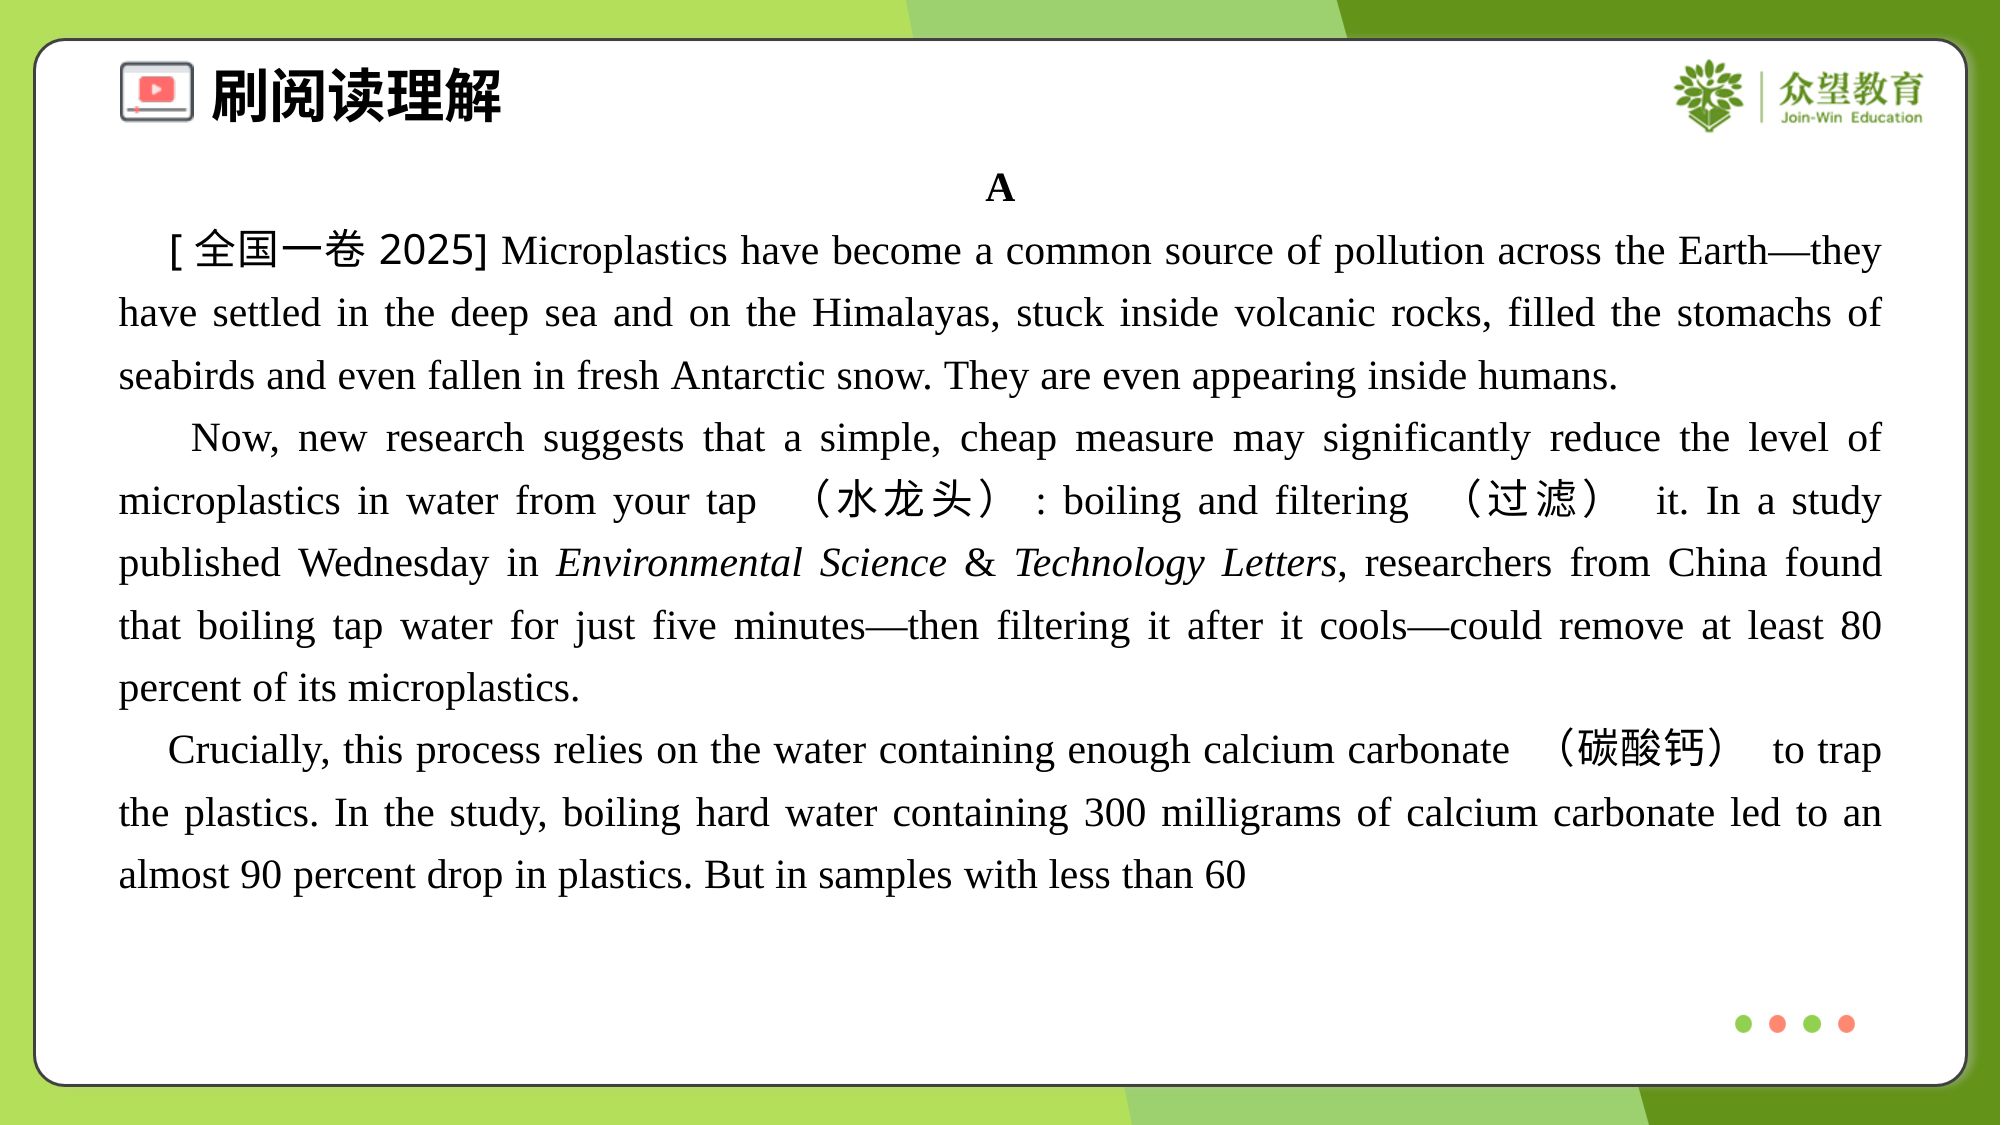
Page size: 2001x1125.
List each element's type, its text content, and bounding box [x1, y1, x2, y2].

picture [0, 0, 2000, 1125]
text_box A [全国一卷2025] Microplastics have become a common source of pollution across the Earth—they have settled in the deep sea and on the Himalayas, stuck inside volcanic rocks, filled the stomachs of seabirds and even fallen in fresh Antarctic snow. They are even appearing inside humans. Now, new research suggests that a simple, cheap measure may significantly reduce the level of microplastics in water from your tap （水龙头）: boiling and filtering （过滤） it. In a study published Wednesday in Environmental Science & Technology Letters, researchers from China found that boiling tap water for just five minutes—then filtering it after it cools—could remove at least 80 percent of its microplastics. Crucially, this process relies on the water containing enough calcium carbonate （碳酸钙） to trap the plastics. In the study, boiling hard water containing 300 milligrams of calcium carbonate led to an almost 90 percent drop in plastics. But in samples with less than 60 [118, 147, 1883, 955]
